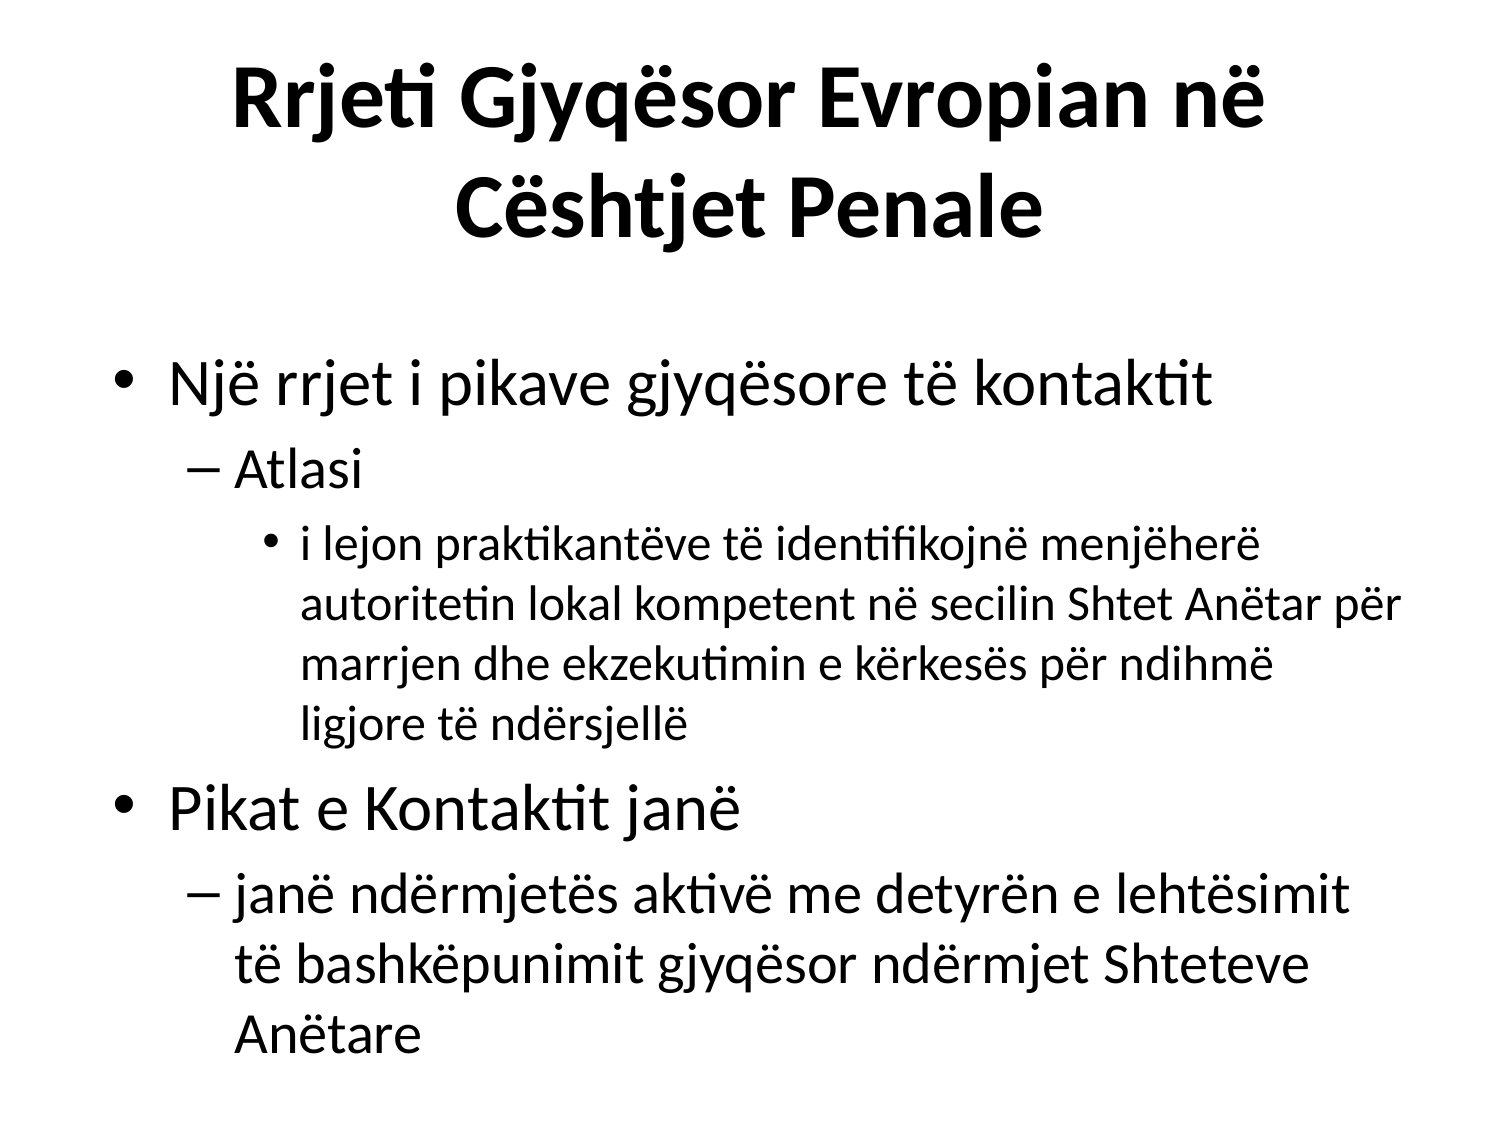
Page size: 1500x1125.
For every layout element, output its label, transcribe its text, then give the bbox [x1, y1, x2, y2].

list Një rrjet i pikave gjyqësore të kontaktit Atlasi i lejon praktikantëve të identifikojnë menjëherë autoritetin lokal kompetent në secilin Shtet Anëtar për marrjen dhe ekzekutimin e kërkesës për ndihmë ligjore të ndërsjellë Pikat e Kontaktit janë janë ndërmjetës aktivë me detyrën e lehtësimit të bashkëpunimit gjyqësor ndërmjet Shteteve Anëtare [97, 330, 1426, 1063]
title Rrjeti Gjyqësor Evropian në Cështjet Penale [74, 44, 1426, 248]
